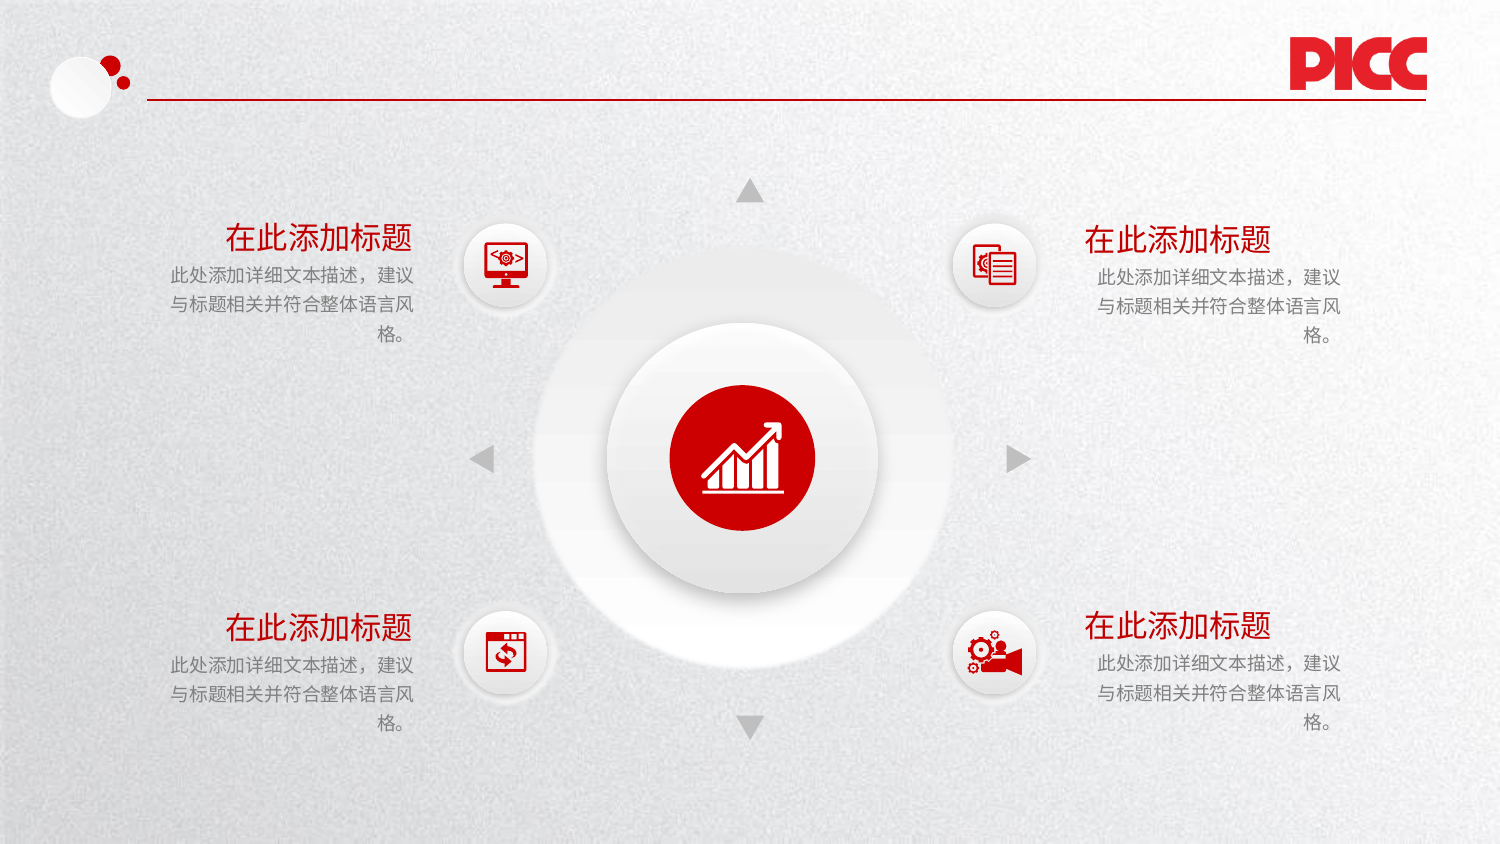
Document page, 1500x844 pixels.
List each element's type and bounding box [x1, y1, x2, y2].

picture [0, 0, 1500, 844]
text_box [606, 322, 878, 442]
text_box [700, 482, 785, 494]
text_box [1068, 599, 1357, 742]
text_box [449, 208, 562, 322]
text_box [534, 480, 951, 608]
text_box [606, 482, 878, 594]
text_box [700, 422, 785, 442]
text_box [449, 596, 562, 709]
text_box [534, 249, 951, 442]
text_box [141, 210, 430, 354]
text_box [141, 600, 430, 744]
text_box [468, 444, 1032, 474]
text_box [938, 208, 1051, 322]
text_box [938, 596, 1051, 709]
text_box [535, 482, 950, 668]
text_box [1068, 212, 1357, 356]
